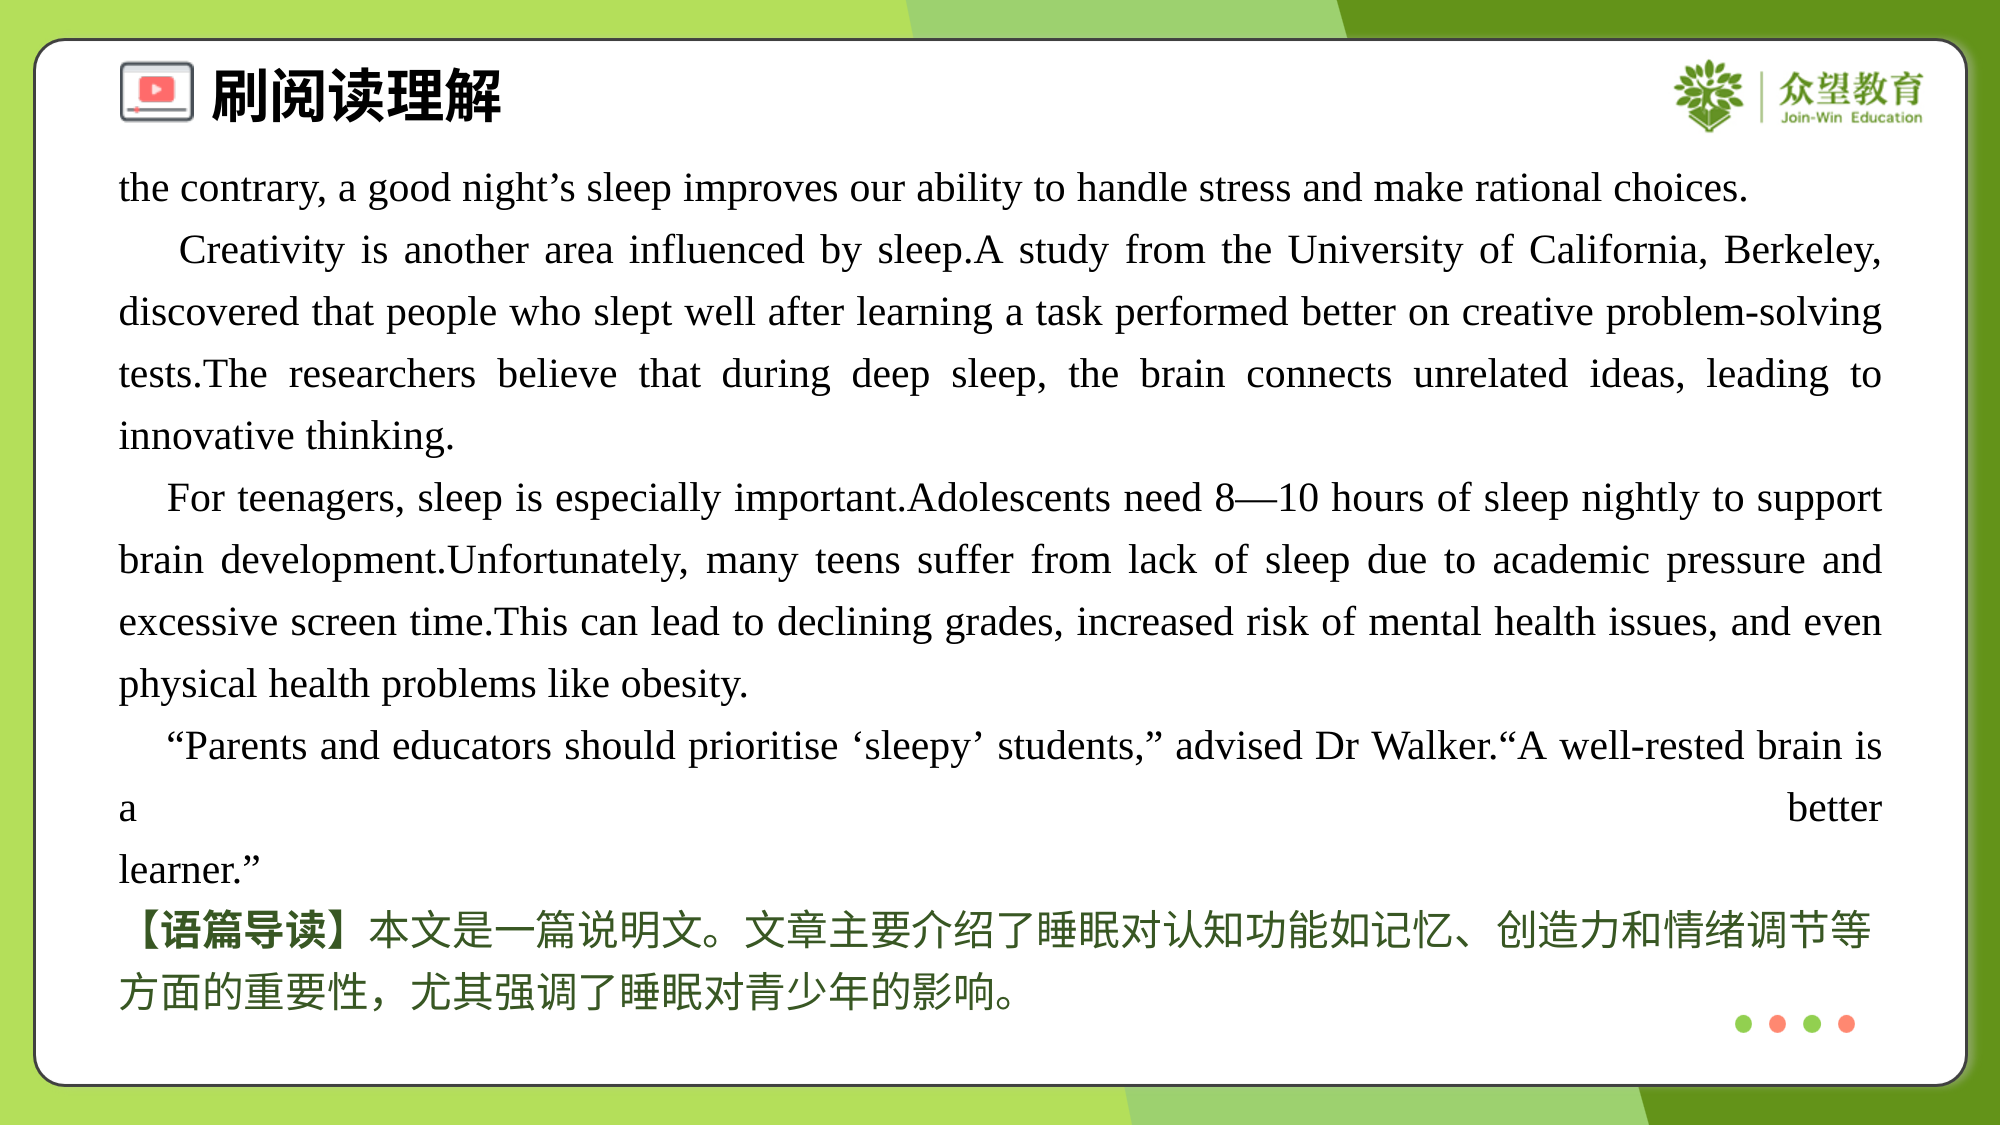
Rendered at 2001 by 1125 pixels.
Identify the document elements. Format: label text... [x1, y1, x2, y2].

picture [0, 0, 2000, 1125]
text_box the contrary, a good night’s sleep improves our ability to handle stress and make rational choices. Creativity is another area influenced by sleep.A study from the University of California, Berkeley, discovered that people who slept well after learning a task performed better on creative problem-solving tests.The researchers believe that during deep sleep, the brain connects unrelated ideas, leading to innovative thinking. For teenagers, sleep is especially important.Adolescents need 8—10 hours of sleep nightly to support brain development.Unfortunately, many teens suffer from lack of sleep due to academic pressure and excessive screen time.This can lead to declining grades, increased risk of mental health issues, and even physical health problems like obesity. “Parents and educators should prioritise ‘sleepy’ students,” advised Dr Walker.“A well-rested brain is a better learner.”#6 [118, 147, 1883, 824]
text_box 【语篇导读】本文是一篇说明文。文章主要介绍了睡眠对认知功能如记忆、创造力和情绪调节等方面的重要性，尤其强调了睡眠对青少年的影响。 [118, 891, 1883, 1011]
